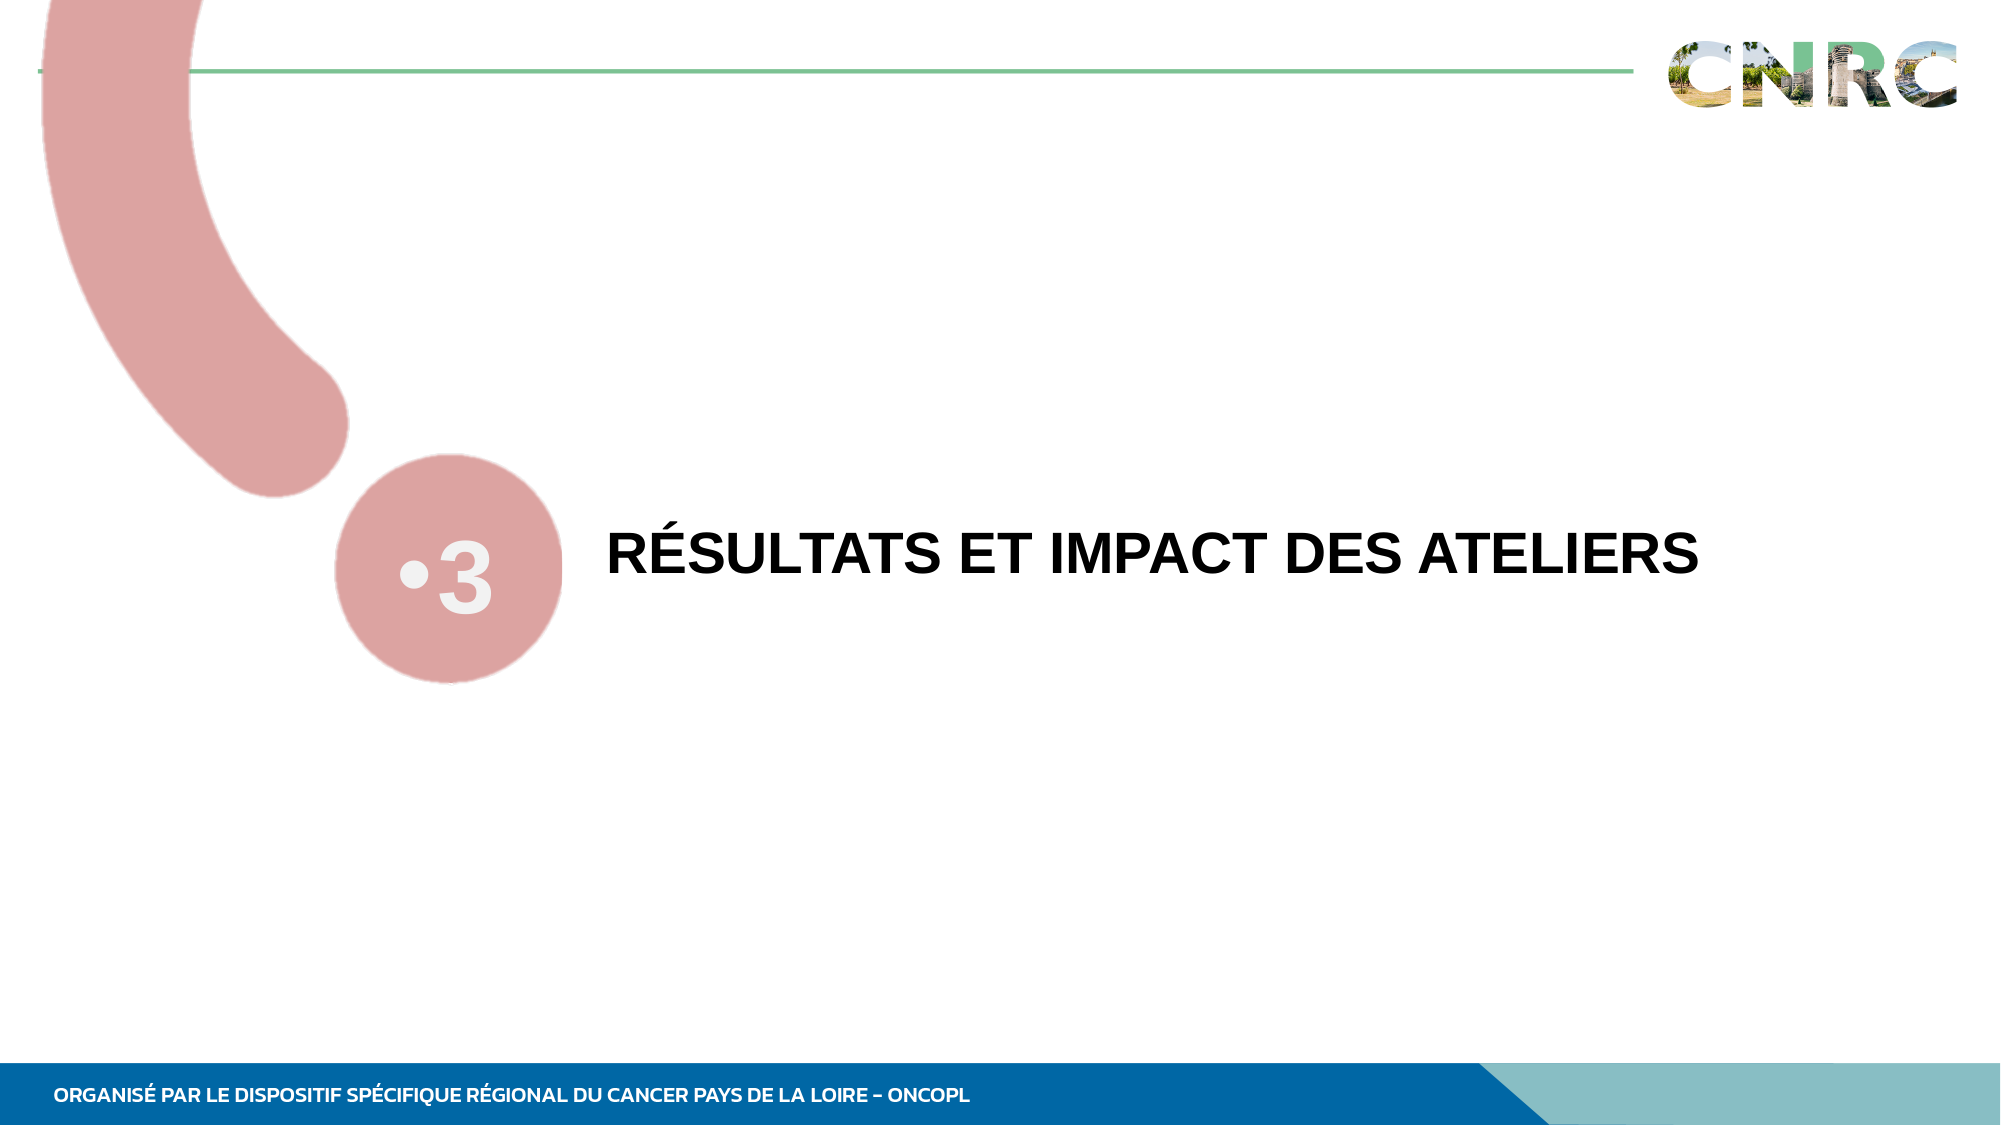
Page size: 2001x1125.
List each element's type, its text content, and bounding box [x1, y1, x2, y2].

list Résultats et impact des ateliers [590, 515, 1864, 939]
list 3 [380, 515, 521, 645]
picture [0, 0, 2001, 1125]
